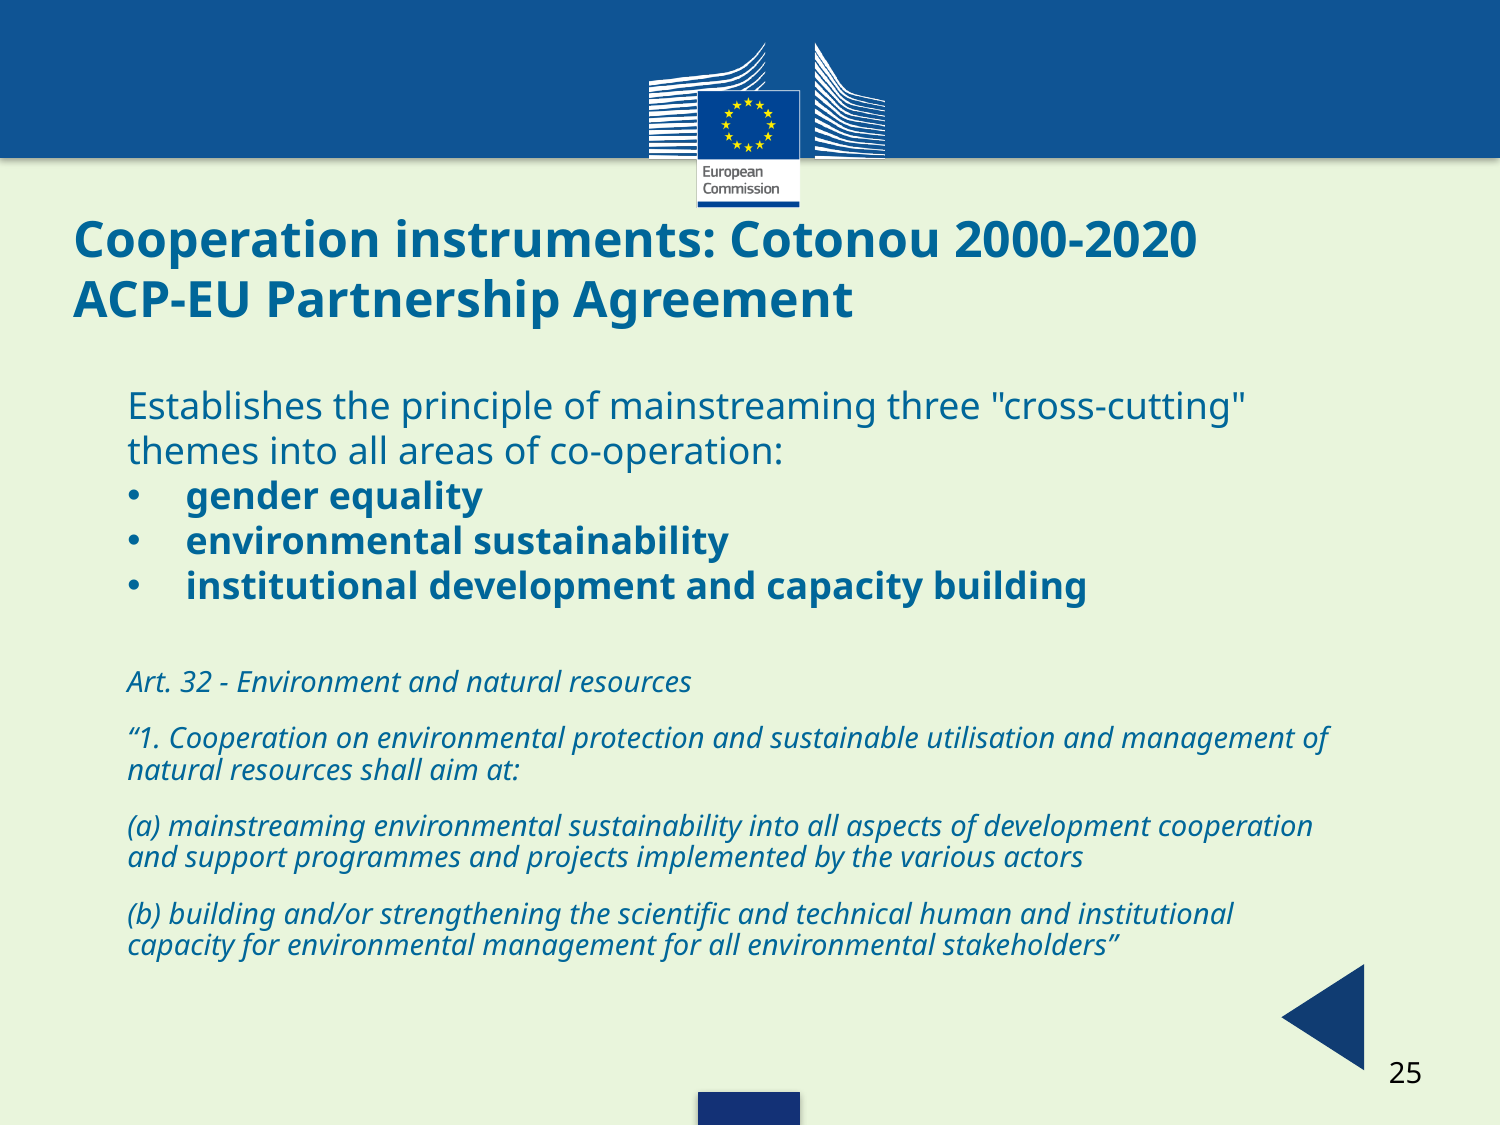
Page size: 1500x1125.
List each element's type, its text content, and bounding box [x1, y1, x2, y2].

title Cooperation instruments: Cotonou 2000-2020 ACP-EU Partnership Agreement [0, 200, 1500, 336]
slide_number 25 [1362, 1046, 1438, 1125]
picture [649, 42, 885, 200]
text_box Art. 32 - Environment and natural resources “1. Cooperation on environmental protection and sustainable utilisation and management of natural resources shall aim at: (a) mainstreaming environmental sustainability into all aspects of development cooperation and support programmes and projects implemented by the various actors (b) building and/or strengthening the scientific and technical human and institutional capacity for environmental management for all environmental stakeholders” [112, 659, 1363, 970]
text_box [1281, 964, 1365, 1071]
text_box Establishes the principle of mainstreaming three "cross-cutting" themes into all areas of co-operation: gender equality environmental sustainability institutional development and capacity building [112, 374, 1363, 615]
